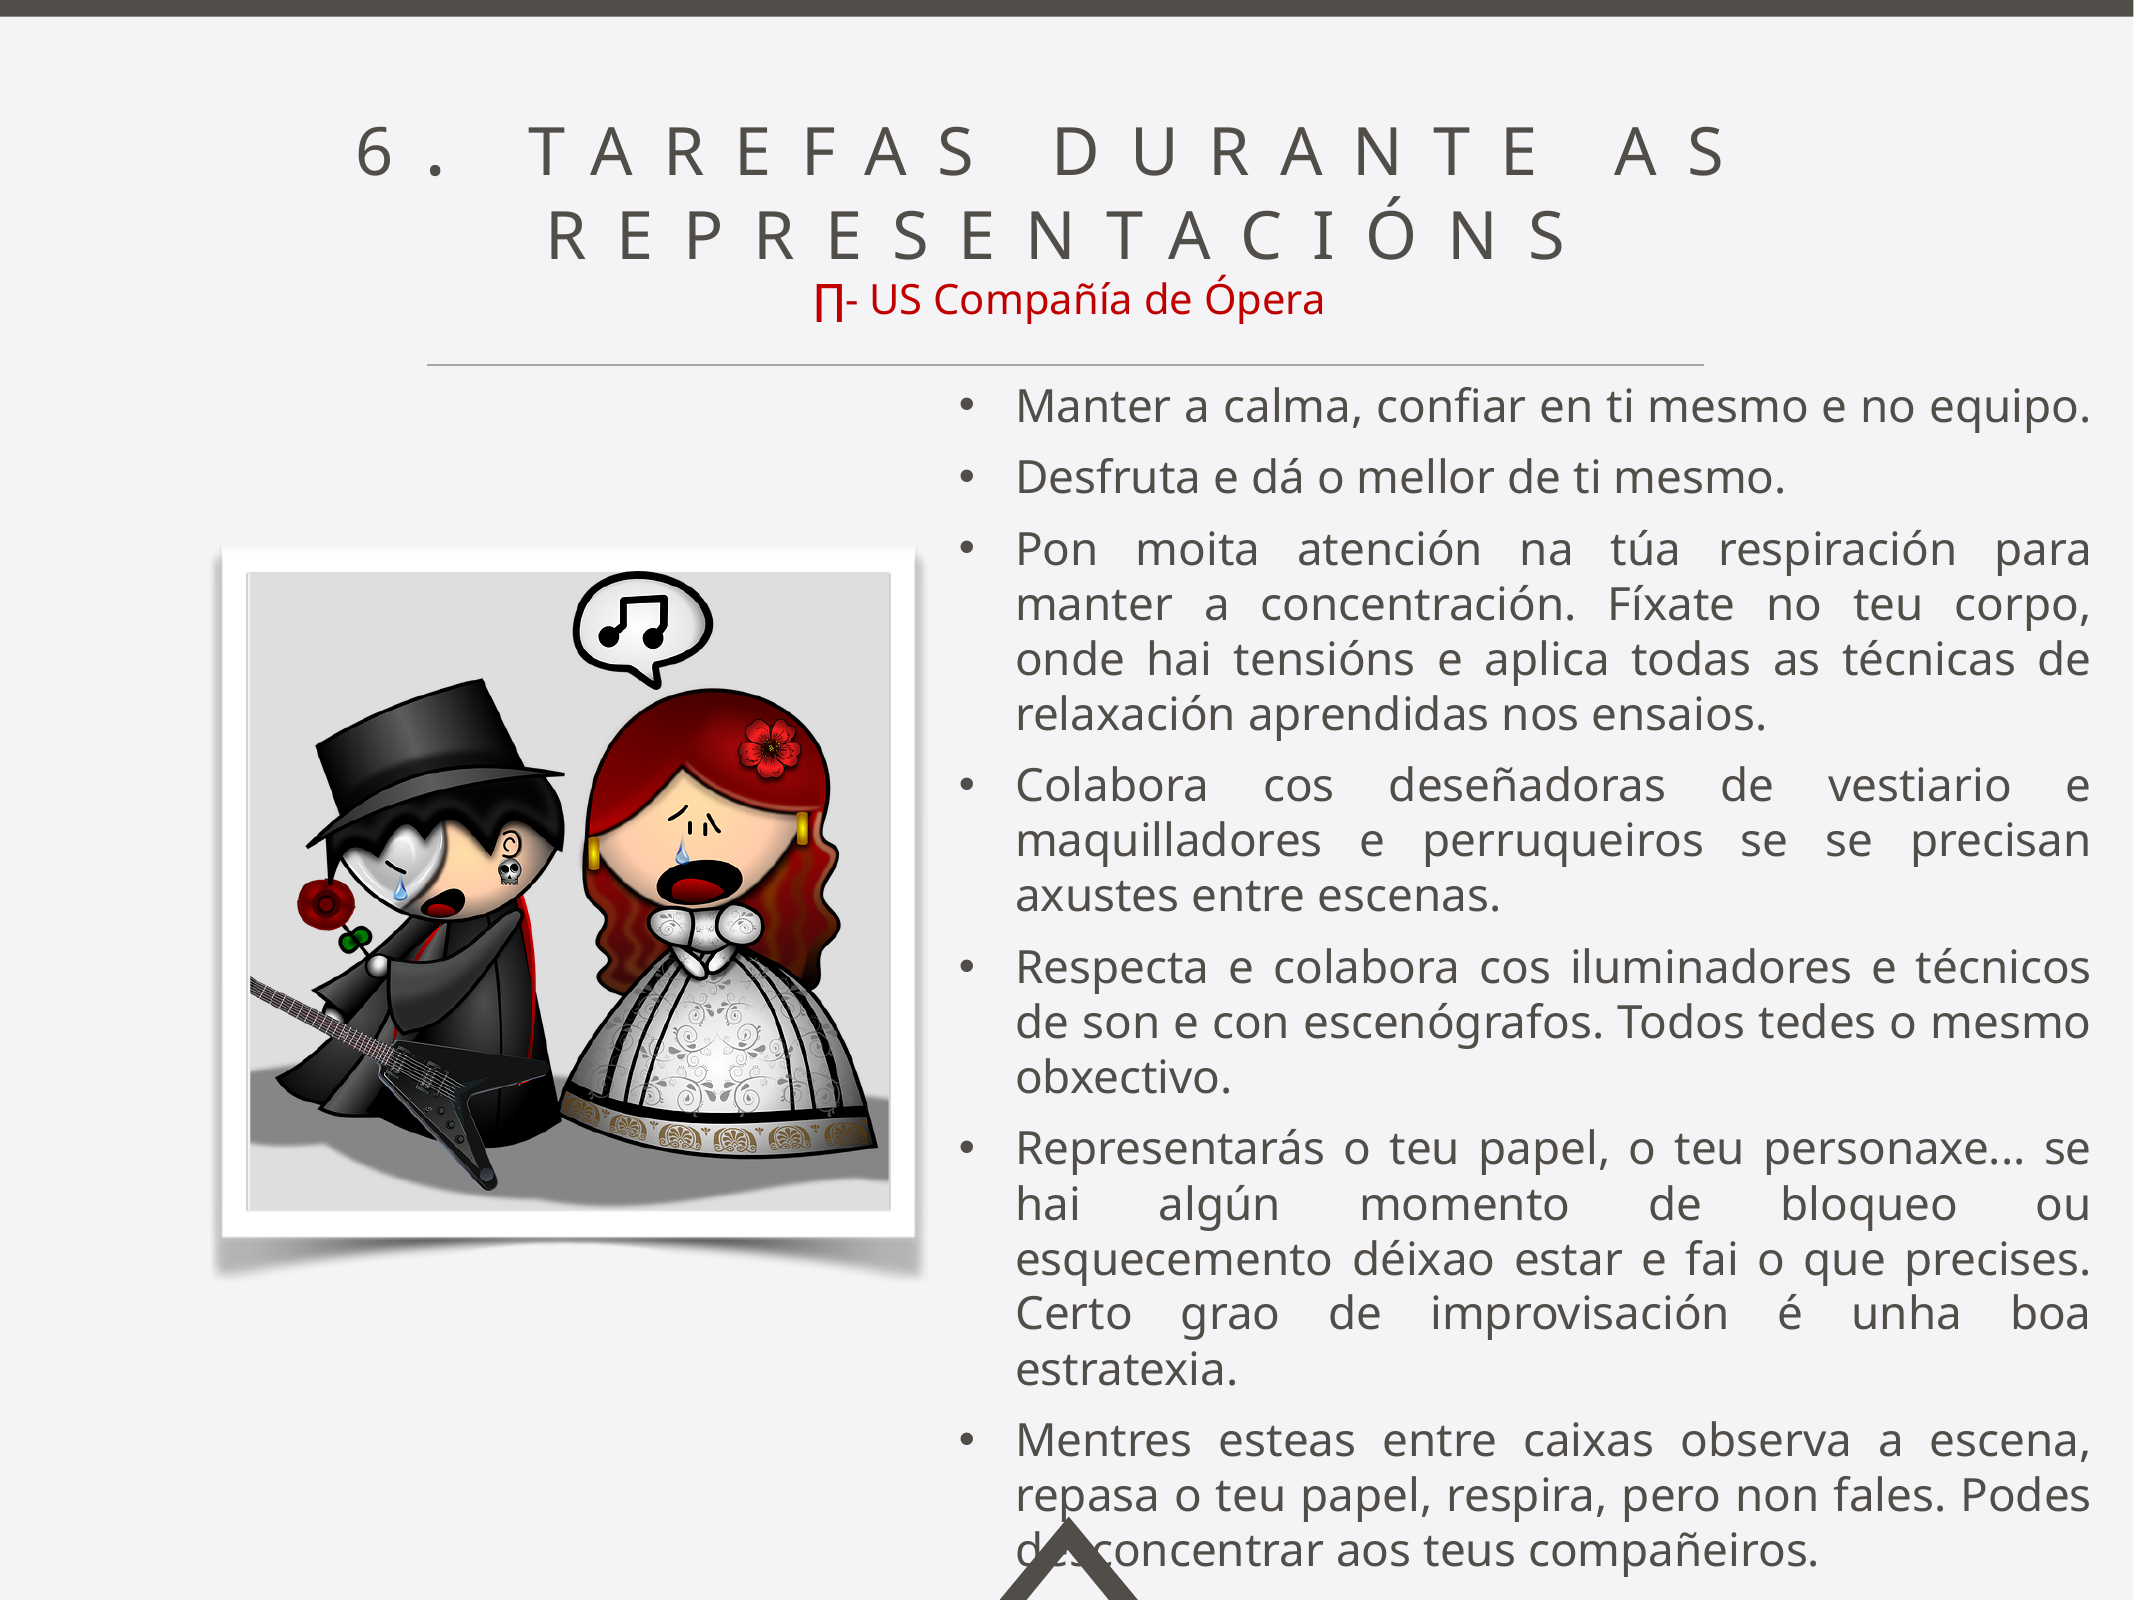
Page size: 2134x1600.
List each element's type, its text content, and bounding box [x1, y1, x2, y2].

picture [210, 547, 928, 1286]
list Manter a calma, confiar en ti mesmo e no equipo. Desfruta e dá o mellor de ti mesmo. Pon moita atención na túa respiración para manter a concentración. Fíxate no teu corpo, onde hai tensións e aplica todas as técnicas de relaxación aprendidas nos ensaios. Colabora cos deseñadoras de vestiario e maquilladores e perruqueiros se se precisan axustes entre escenas. Respecta e colabora cos iluminadores e técnicos de son e con escenógrafos. Todos tedes o mesmo obxectivo. Representarás o teu papel, o teu personaxe... se hai algún momento de bloqueo ou esquecemento déixao estar e fai o que precises. Certo grao de improvisación é unha boa estratexia. Mentres esteas entre caixas observa a escena, repasa o teu papel, respira, pero non fales. Podes desconcentrar aos teus compañeiros. [958, 375, 2094, 1543]
title 6. tarefas durante as representacións [42, 79, 2069, 273]
list ∏- US Compañía de Ópera [429, 271, 1710, 340]
